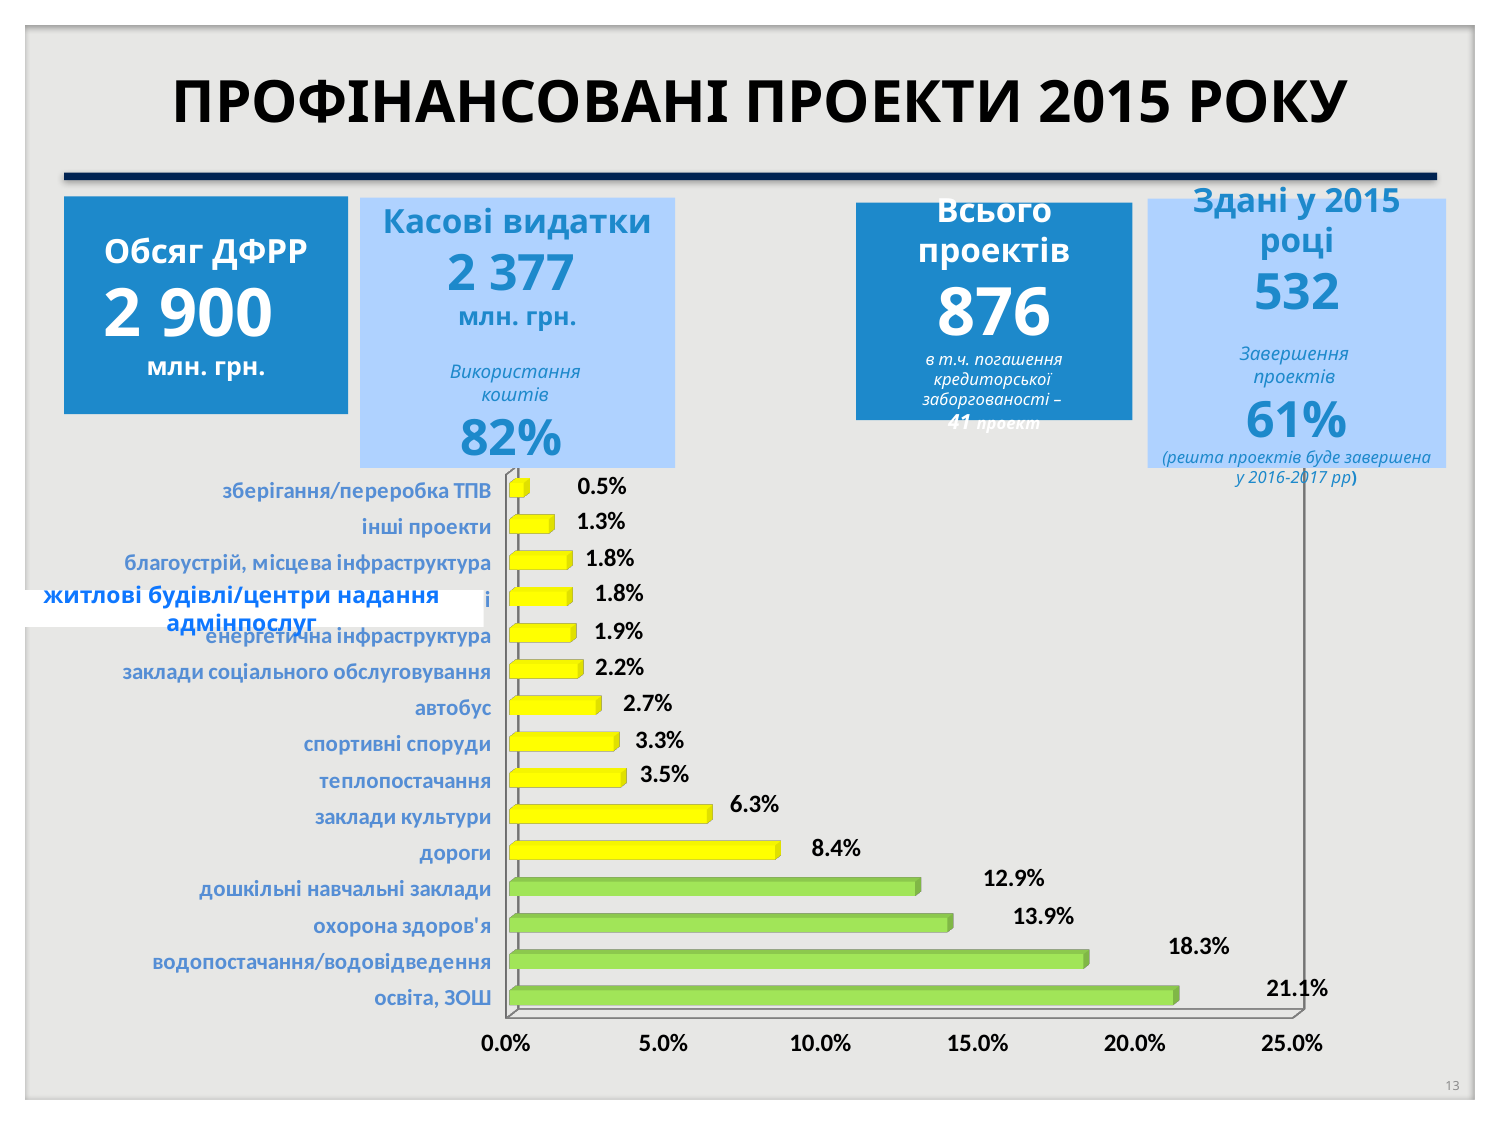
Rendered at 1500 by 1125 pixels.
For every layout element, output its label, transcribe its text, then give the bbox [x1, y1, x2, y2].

text_box Всього проектів 876 в т.ч. погашення кредиторської заборгованості – 41 проект [854, 200, 1135, 422]
text_box житлові будівлі/центри надання адмінпослуг [0, 588, 76, 629]
text_box Касові видатки 2 377 млн. грн. Використання коштів 82% [358, 196, 677, 450]
text_box Обсяг ДФРР 2 900 млн. грн. [62, 194, 350, 416]
chart [81, 452, 1365, 1071]
text_box Здані у 2015 році 532 Завершення проектів 61% (решта проектів буде завершена у 2016-2017 рр) [1145, 197, 1448, 470]
text_box ПРОФІНАНСОВАНІ ПРОЕКТИ 2015 РОКУ [82, 57, 1438, 142]
text_box [63, 172, 1438, 181]
slide_number 13 [1125, 1071, 1475, 1102]
